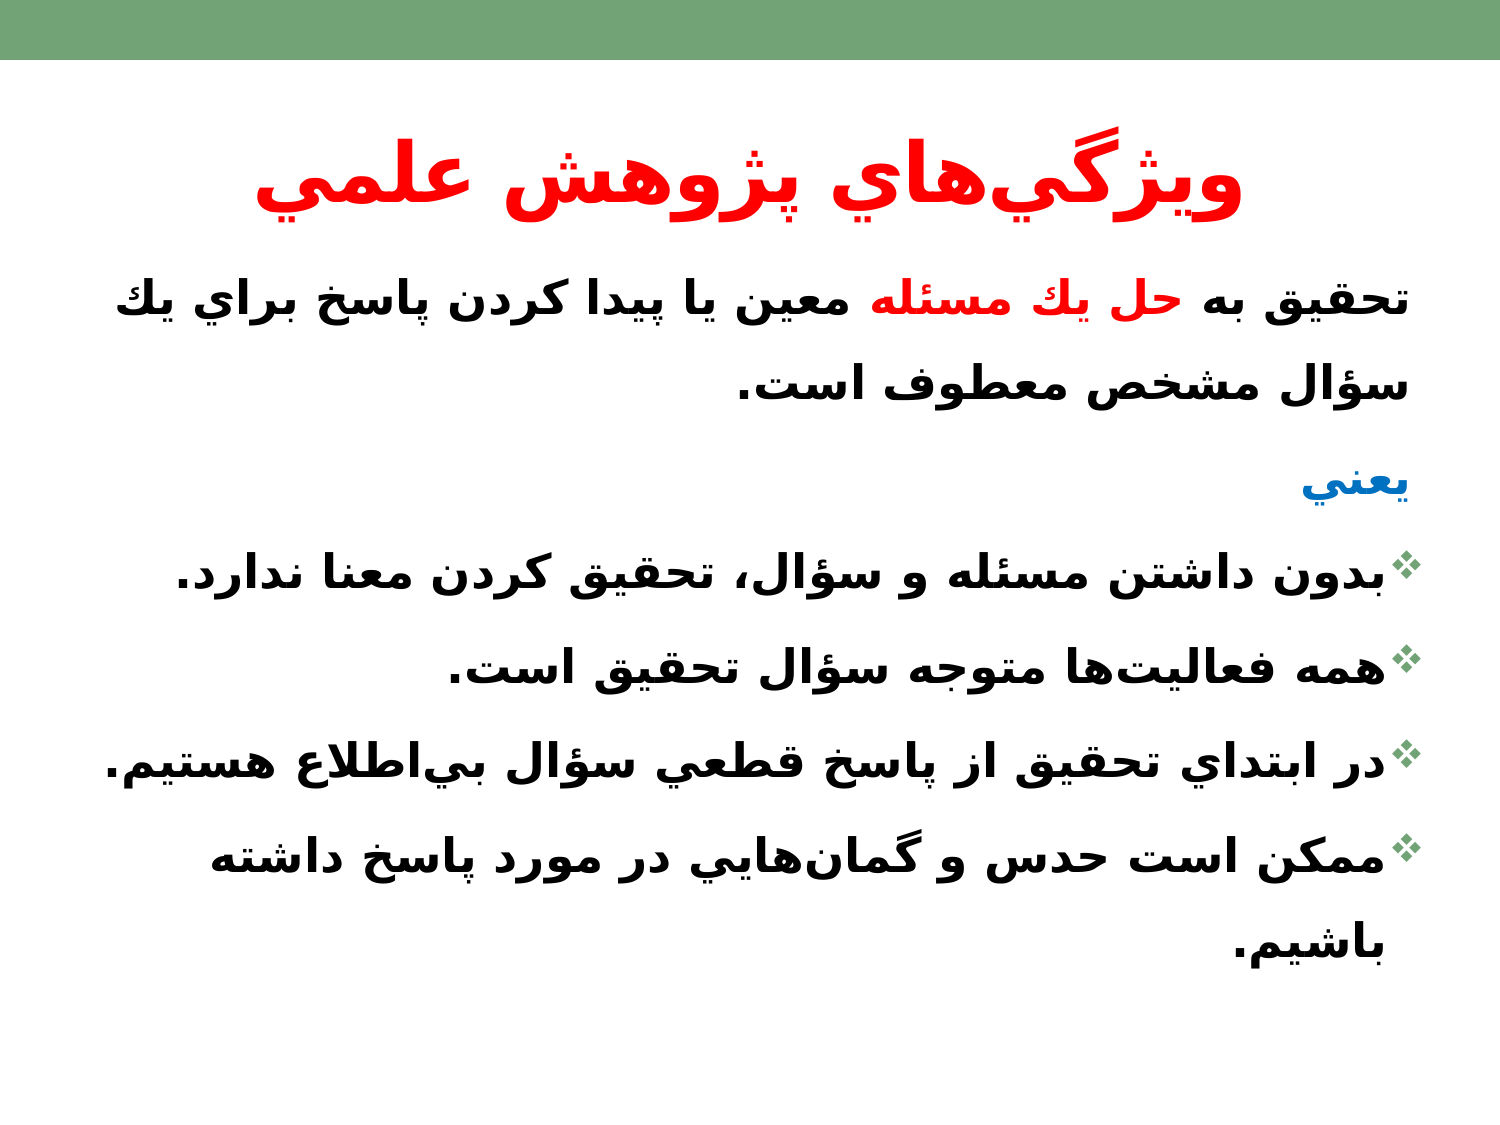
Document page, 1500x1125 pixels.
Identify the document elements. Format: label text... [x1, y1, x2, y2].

title ويژگي‌هاي پژوهش علمي [75, 87, 1425, 250]
list تحقيق به حل يك مسئله معين يا پيدا كردن پاسخ براي يك سؤال مشخص معطوف است. يعني بدون داشتن مسئله و سؤال، تحقيق كردن معنا ندارد. همه فعاليت‌ها متوجه سؤال تحقيق است. در ابتداي تحقيق از پاسخ قطعي سؤال بي‌اطلاع هستيم. ممكن است حدس و گمان‌هايي در مورد پاسخ داشته باشيم. [76, 231, 1427, 1059]
